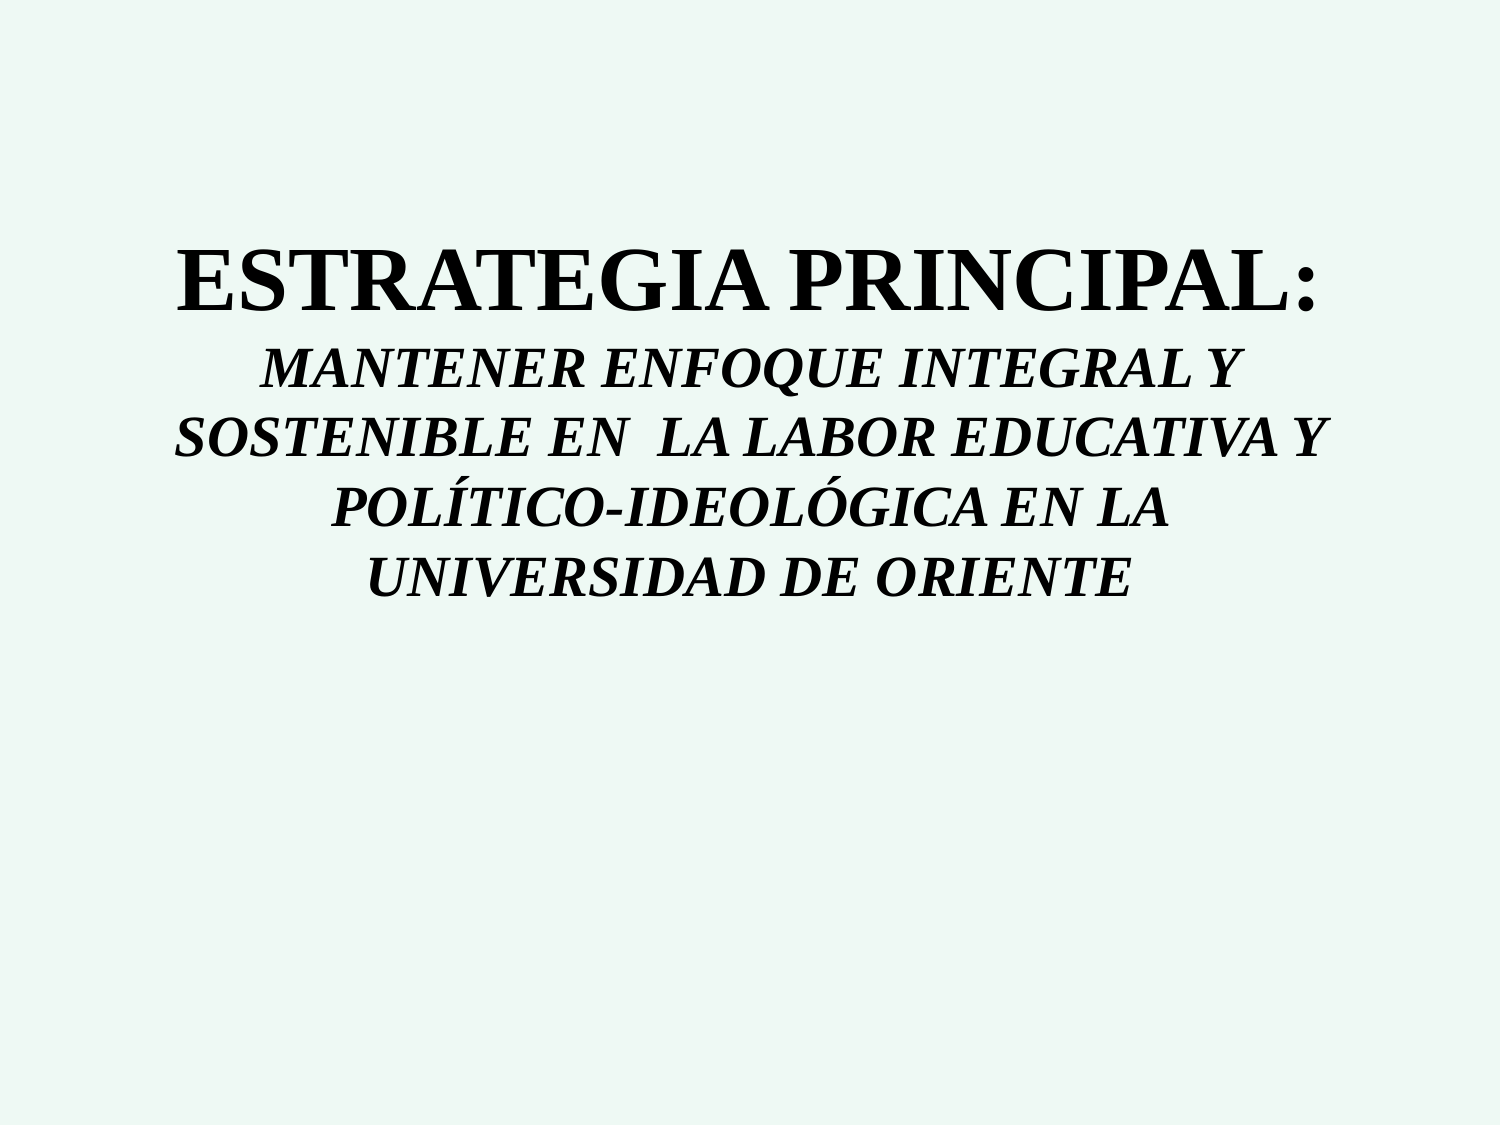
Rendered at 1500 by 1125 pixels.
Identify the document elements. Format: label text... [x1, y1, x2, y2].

title OBJETIVOS Y CRITERIOS DE MEDIDA ESTRATEGIA PRINCIPAL: MANTENER ENFOQUE INTEGRAL Y SOSTENIBLE EN LA LABOR EDUCATIVA Y POLÍTICO-IDEOLÓGICA EN LA UNIVERSIDAD DE ORIENTE [112, 99, 1388, 288]
